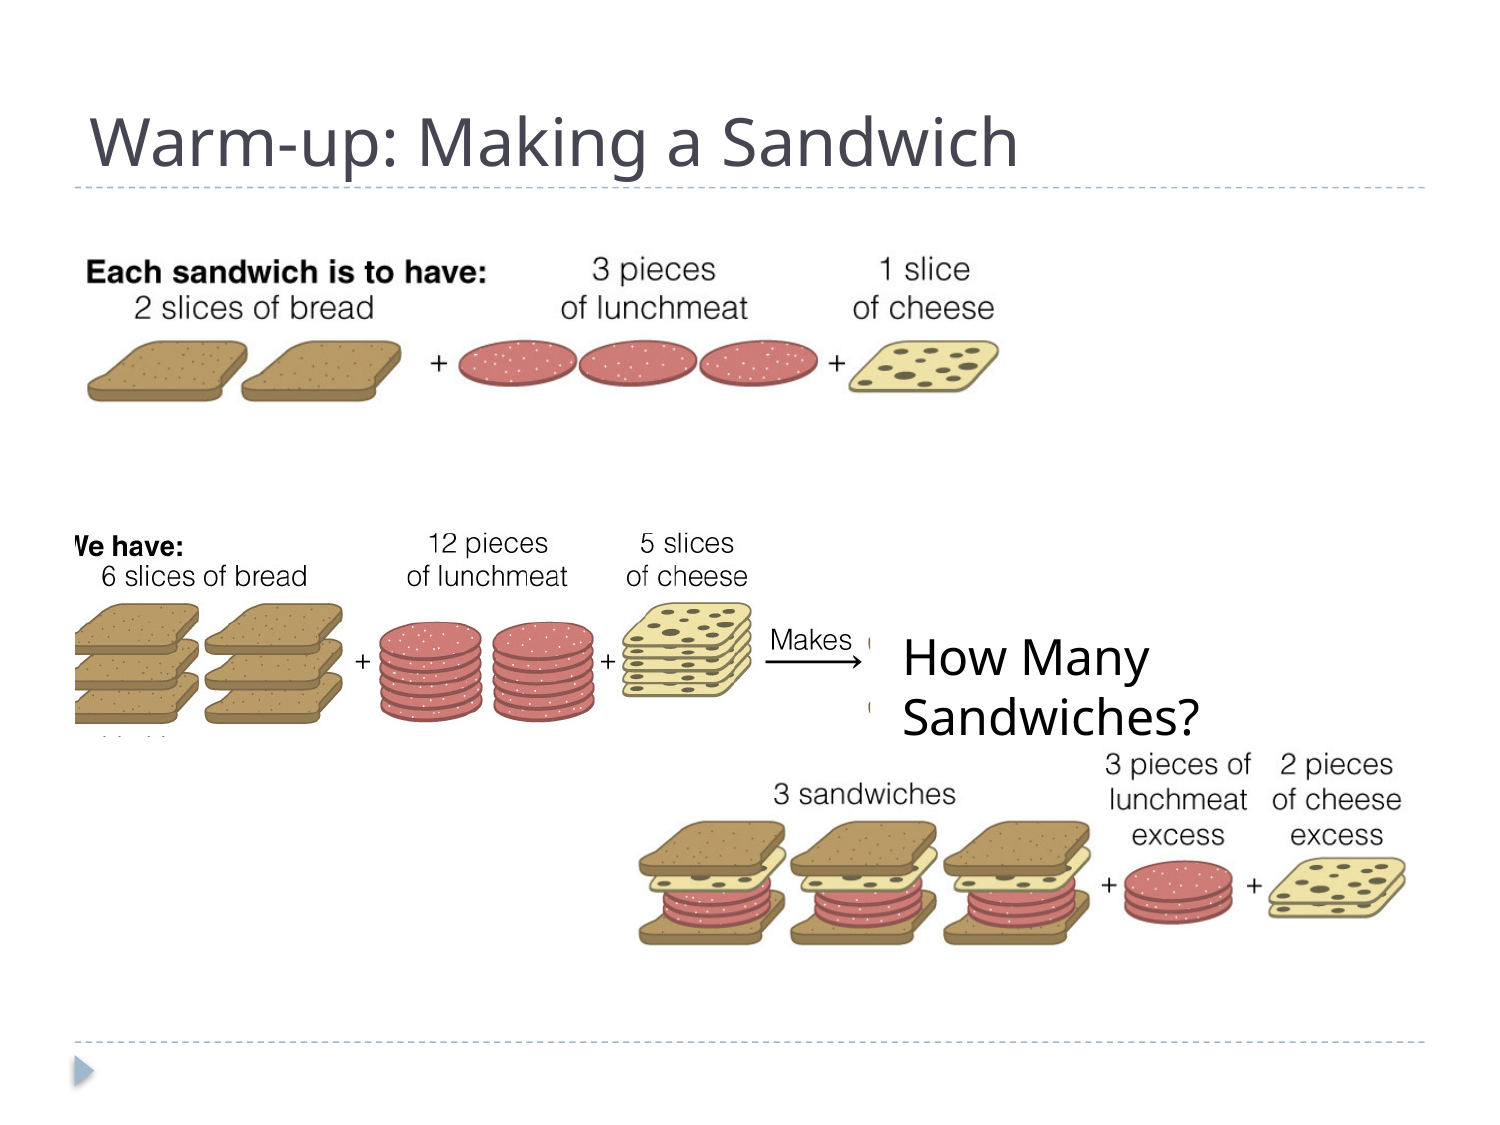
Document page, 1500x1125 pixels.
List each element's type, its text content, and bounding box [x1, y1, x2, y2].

picture [74, 523, 1500, 963]
picture [74, 241, 1050, 468]
text_box How Many Sandwiches? [887, 617, 1400, 735]
title Warm-up: Making a Sandwich [75, 24, 1425, 188]
